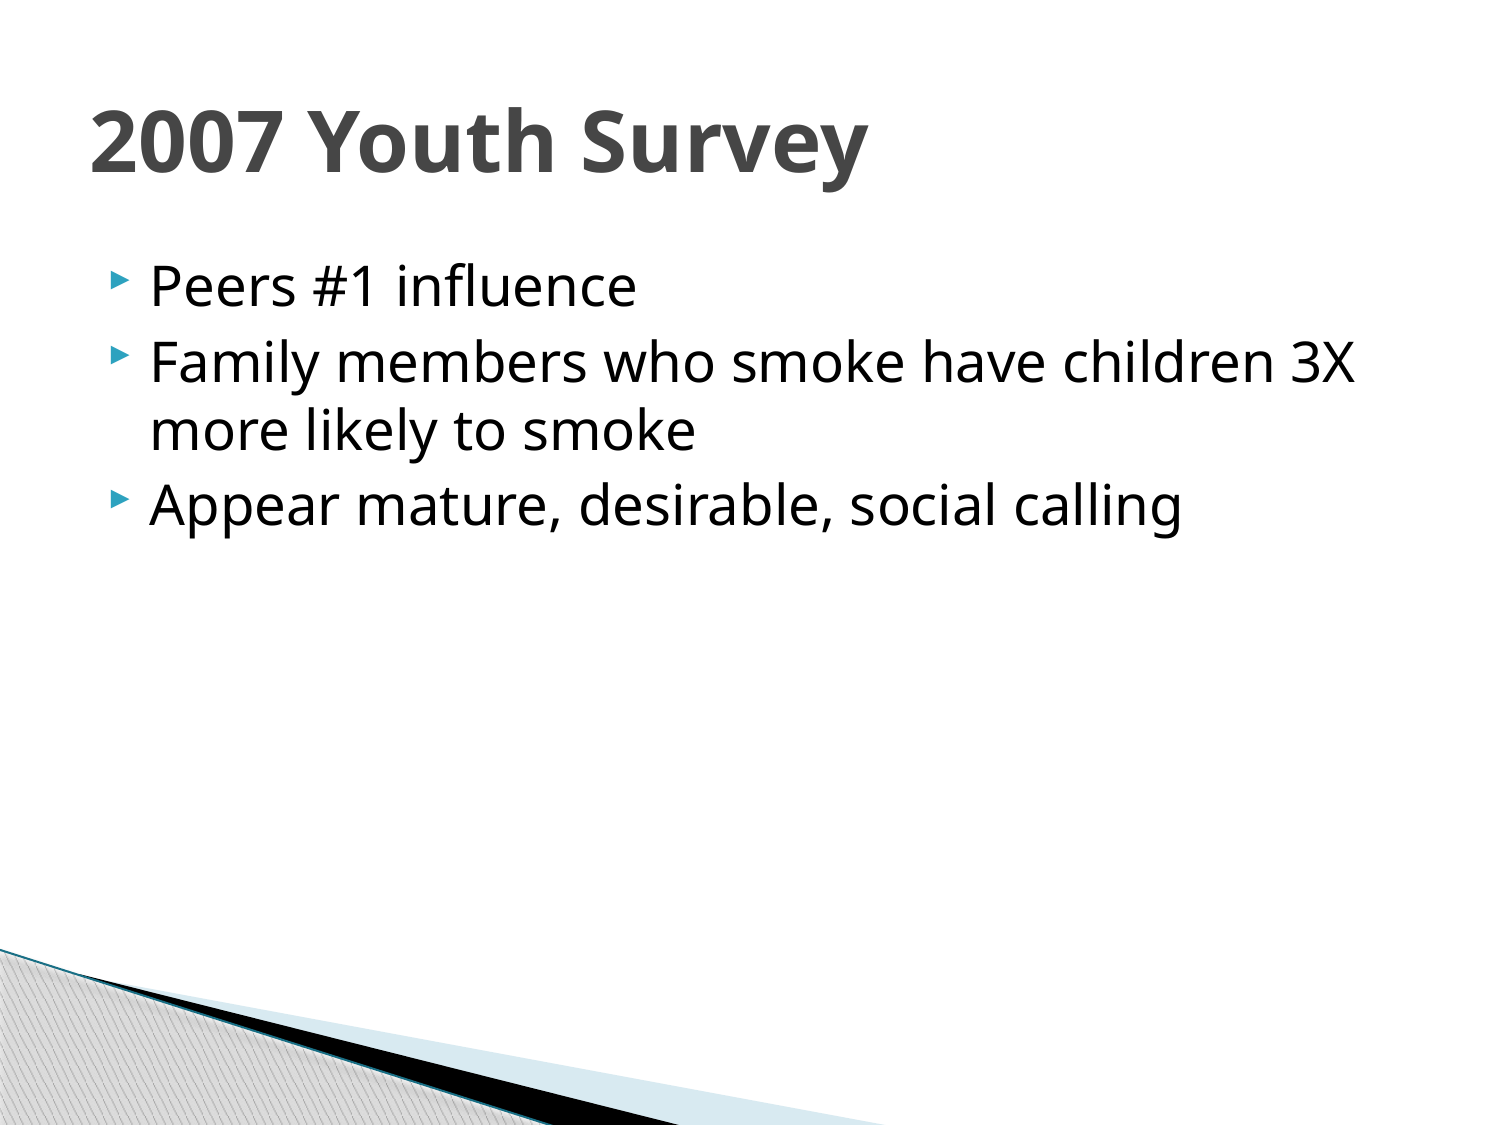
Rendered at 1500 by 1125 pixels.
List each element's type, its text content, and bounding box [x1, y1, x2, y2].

list Peers #1 influence Family members who smoke have children 3X more likely to smoke Appear mature, desirable, social calling [75, 243, 1425, 986]
title 2007 Youth Survey [75, 45, 1425, 233]
